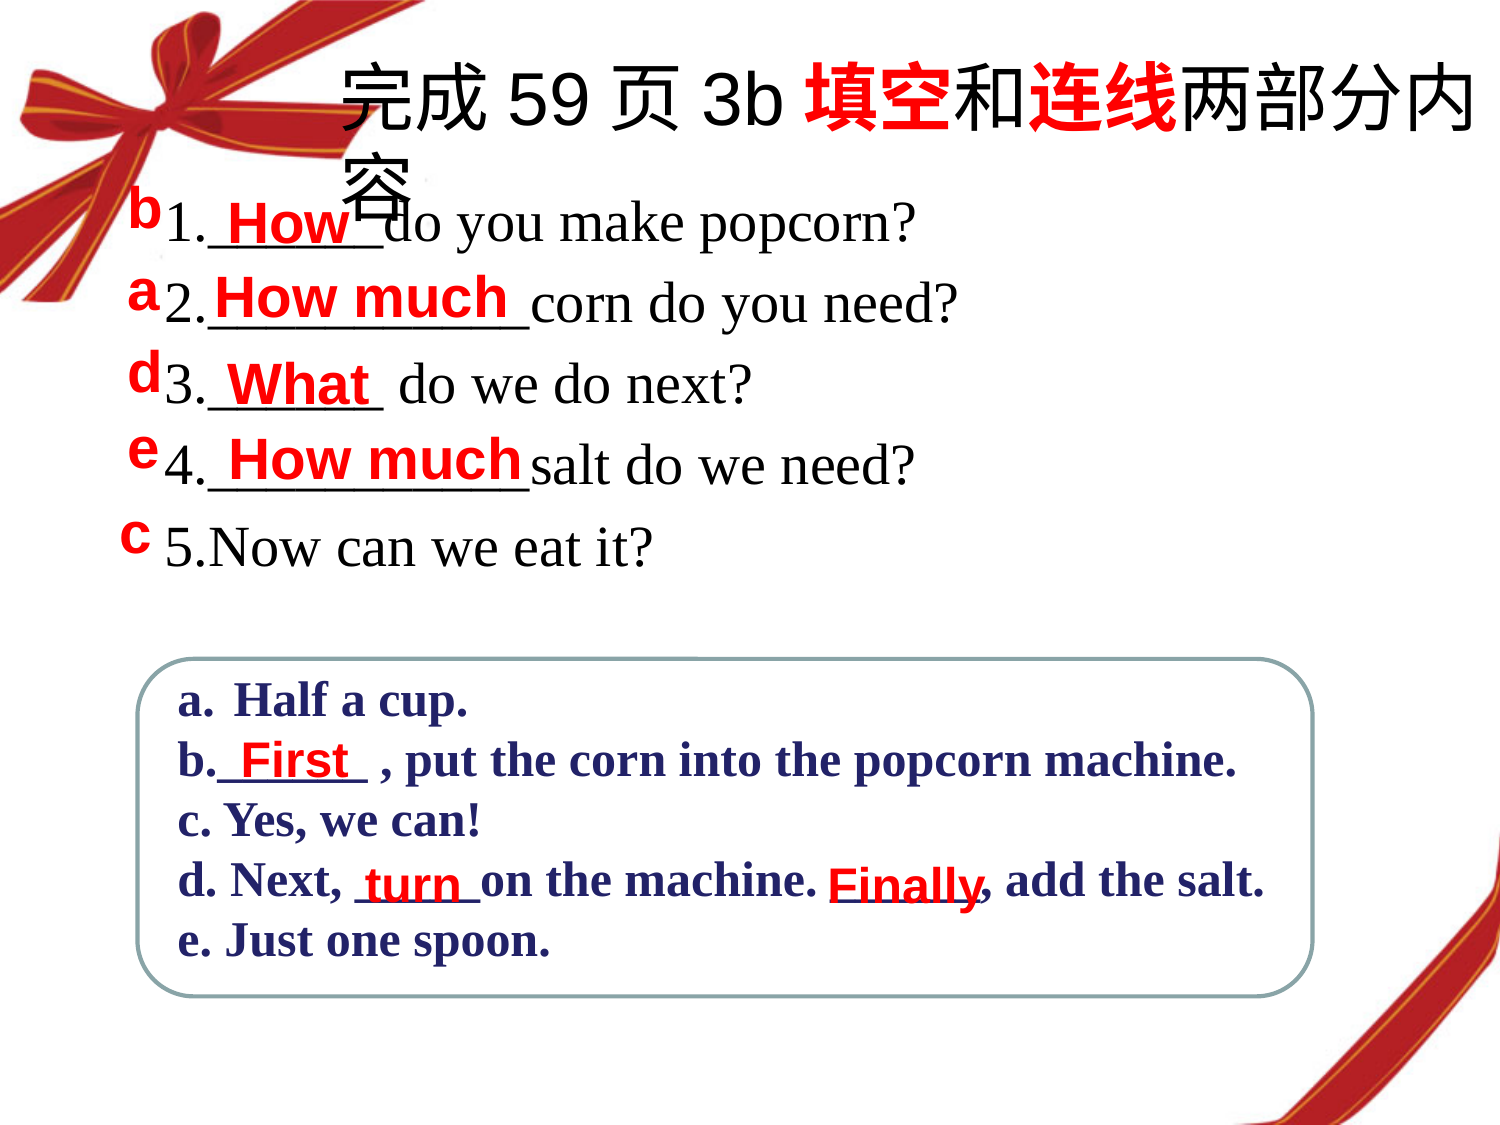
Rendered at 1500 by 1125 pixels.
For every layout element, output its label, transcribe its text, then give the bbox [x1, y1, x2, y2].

text_box 1.______do you make popcorn? 2.___________corn do you need? 3.______ do we do next? 4.___________salt do we need? 5.Now can we eat it? [150, 163, 1013, 586]
text_box What [212, 339, 412, 424]
text_box a [112, 244, 183, 326]
text_box How [212, 178, 950, 263]
text_box How much [199, 251, 575, 337]
text_box How much [214, 414, 863, 499]
text_box 完成59页3b填空和连线两部分内容 [324, 42, 1500, 238]
text_box d [112, 326, 183, 403]
text_box c [104, 487, 175, 573]
text_box [137, 658, 1313, 997]
text_box Half a cup. b.______ , put the corn into the popcorn machine. c. Yes, we can! d. Next, _____on the machine. ______, add the salt. e. Just one spoon. [162, 658, 1500, 1034]
text_box e [112, 403, 183, 488]
picture [0, 0, 1500, 1125]
text_box b [112, 162, 183, 244]
